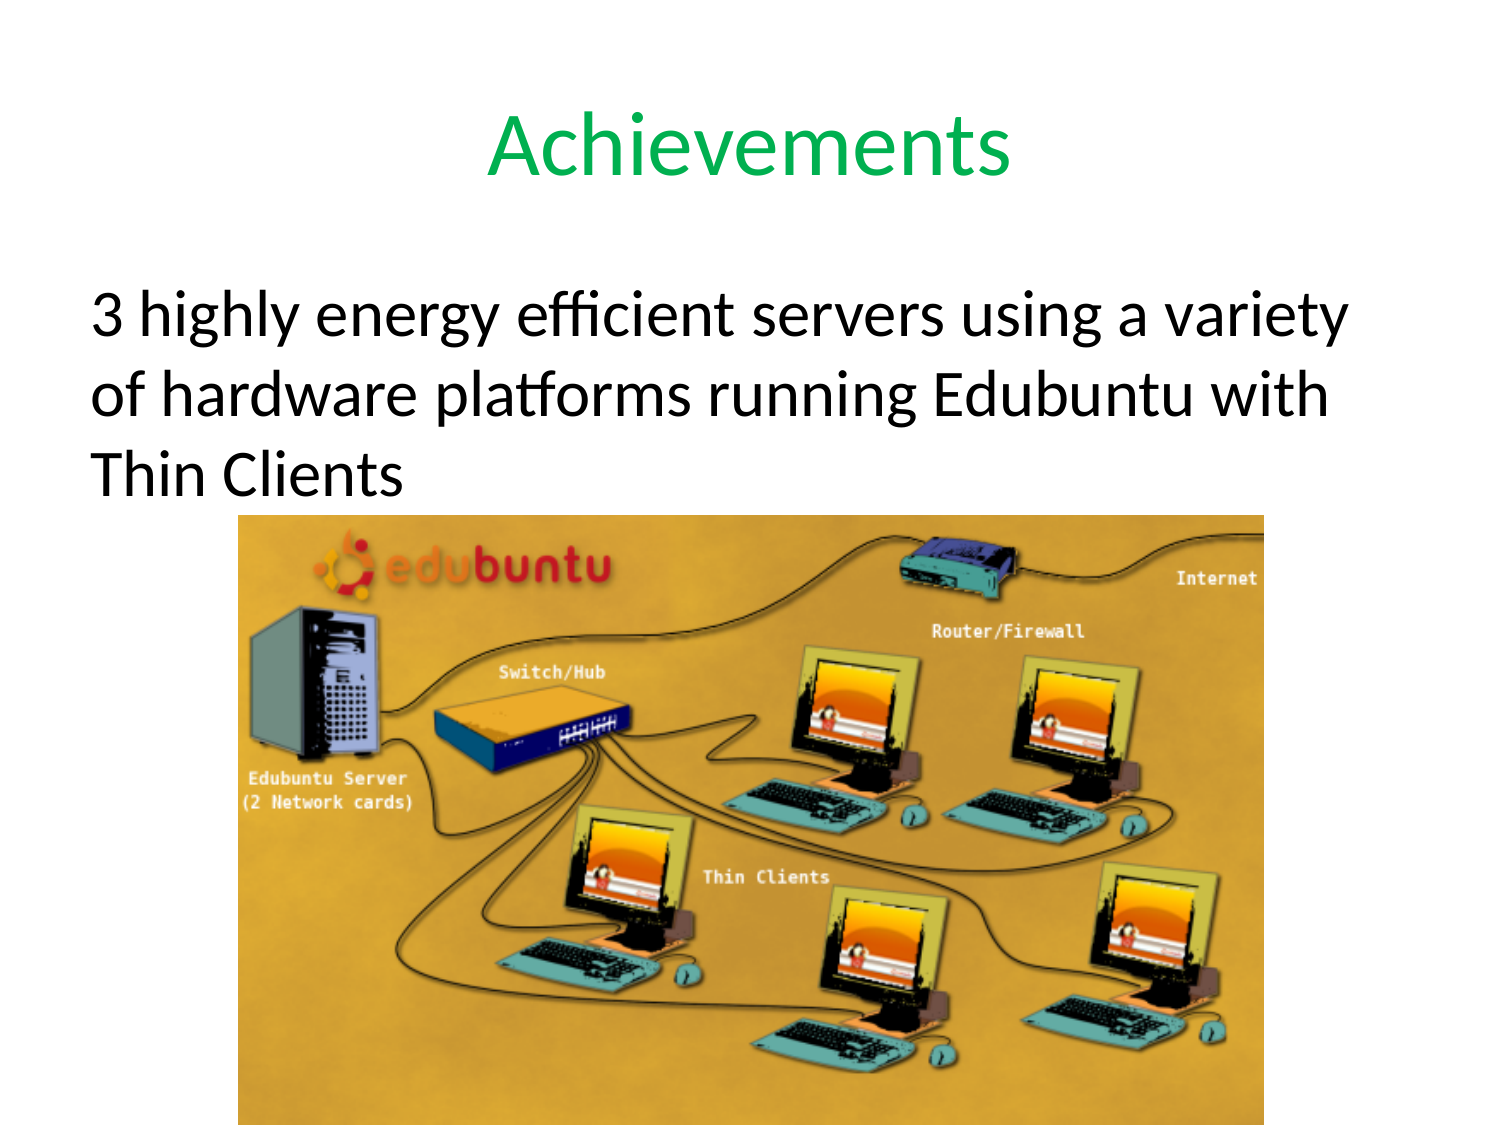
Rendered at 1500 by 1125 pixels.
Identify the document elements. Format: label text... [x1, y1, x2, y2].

list 3 highly energy efficient servers using a variety of hardware platforms running Edubuntu with Thin Clients [75, 262, 1425, 1005]
picture [238, 514, 1264, 1125]
title Achievements [75, 45, 1425, 233]
